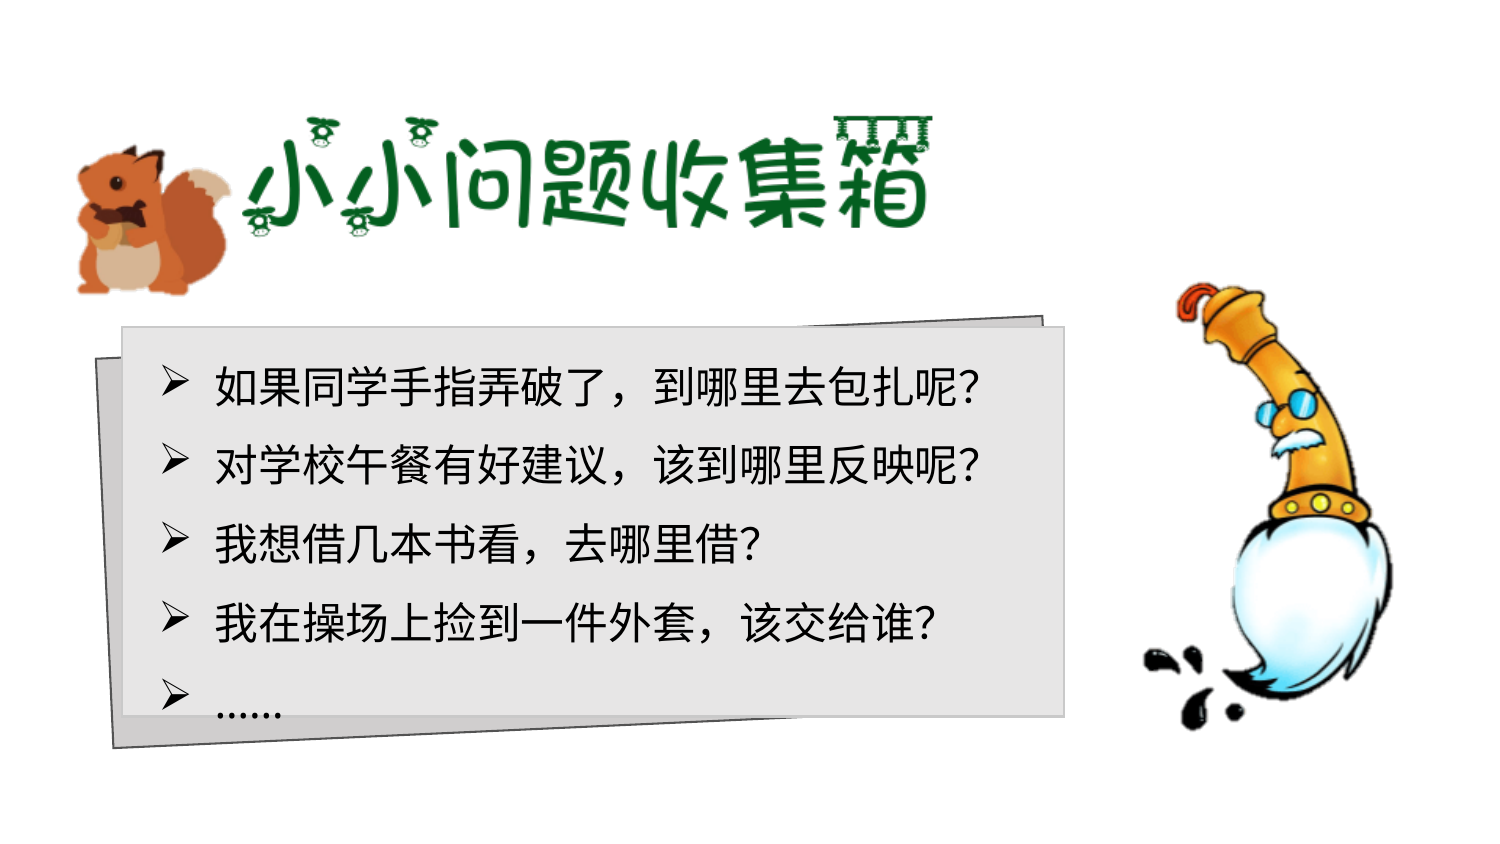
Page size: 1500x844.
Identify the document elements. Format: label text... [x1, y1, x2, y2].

text_box [797, 314, 1044, 326]
picture [1124, 252, 1405, 740]
text_box [94, 356, 471, 750]
text_box [121, 326, 1065, 718]
text_box 如果同学手指弄破了，到哪里去包扎呢？ 对学校午餐有好建议，该到哪里反映呢？ 我想借几本书看，去哪里借？ 我在操场上捡到一件外套，该交给谁？ …… [147, 327, 1124, 733]
picture [50, 109, 934, 319]
